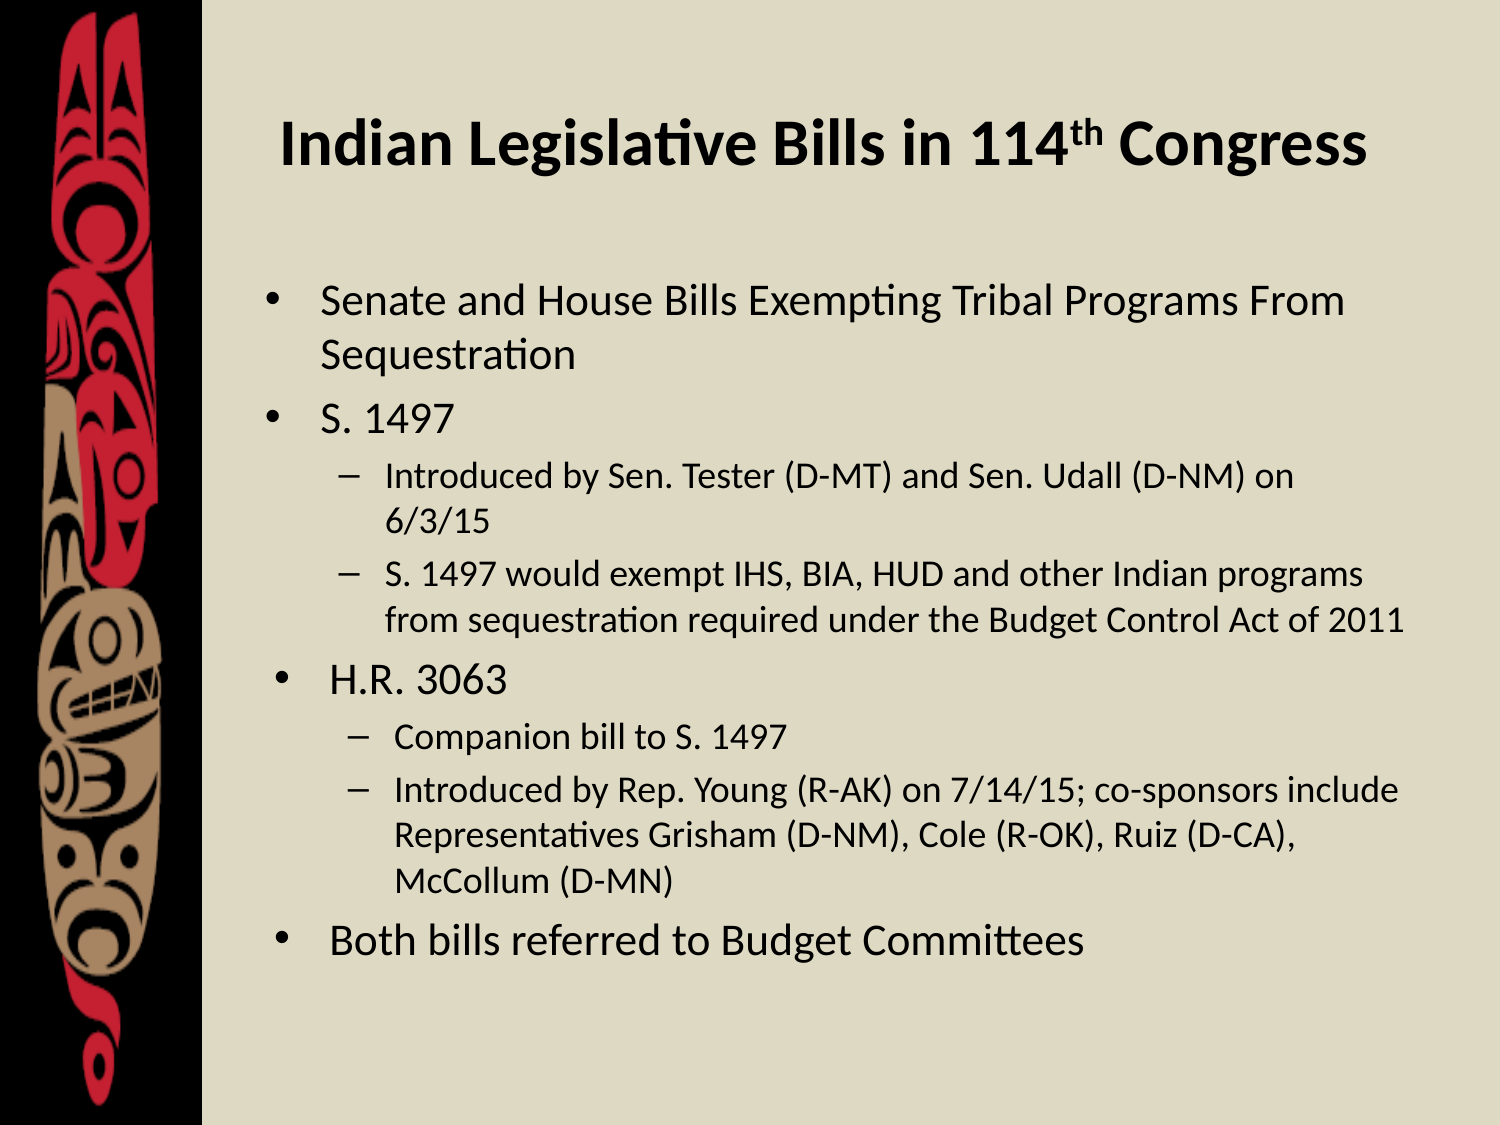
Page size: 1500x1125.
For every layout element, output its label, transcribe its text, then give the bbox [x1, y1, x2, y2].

picture [0, 0, 202, 1125]
title Indian Legislative Bills in 114th Congress [237, 45, 1425, 233]
list Senate and House Bills Exempting Tribal Programs From Sequestration S. 1497 Introduced by Sen. Tester (D-MT) and Sen. Udall (D-NM) on 6/3/15 S. 1497 would exempt IHS, BIA, HUD and other Indian programs from sequestration required under the Budget Control Act of 2011 H.R. 3063 Companion bill to S. 1497 Introduced by Rep. Young (R-AK) on 7/14/15; co-sponsors include Representatives Grisham (D-NM), Cole (R-OK), Ruiz (D-CA), McCollum (D-MN) Both bills referred to Budget Committees [249, 262, 1425, 1005]
